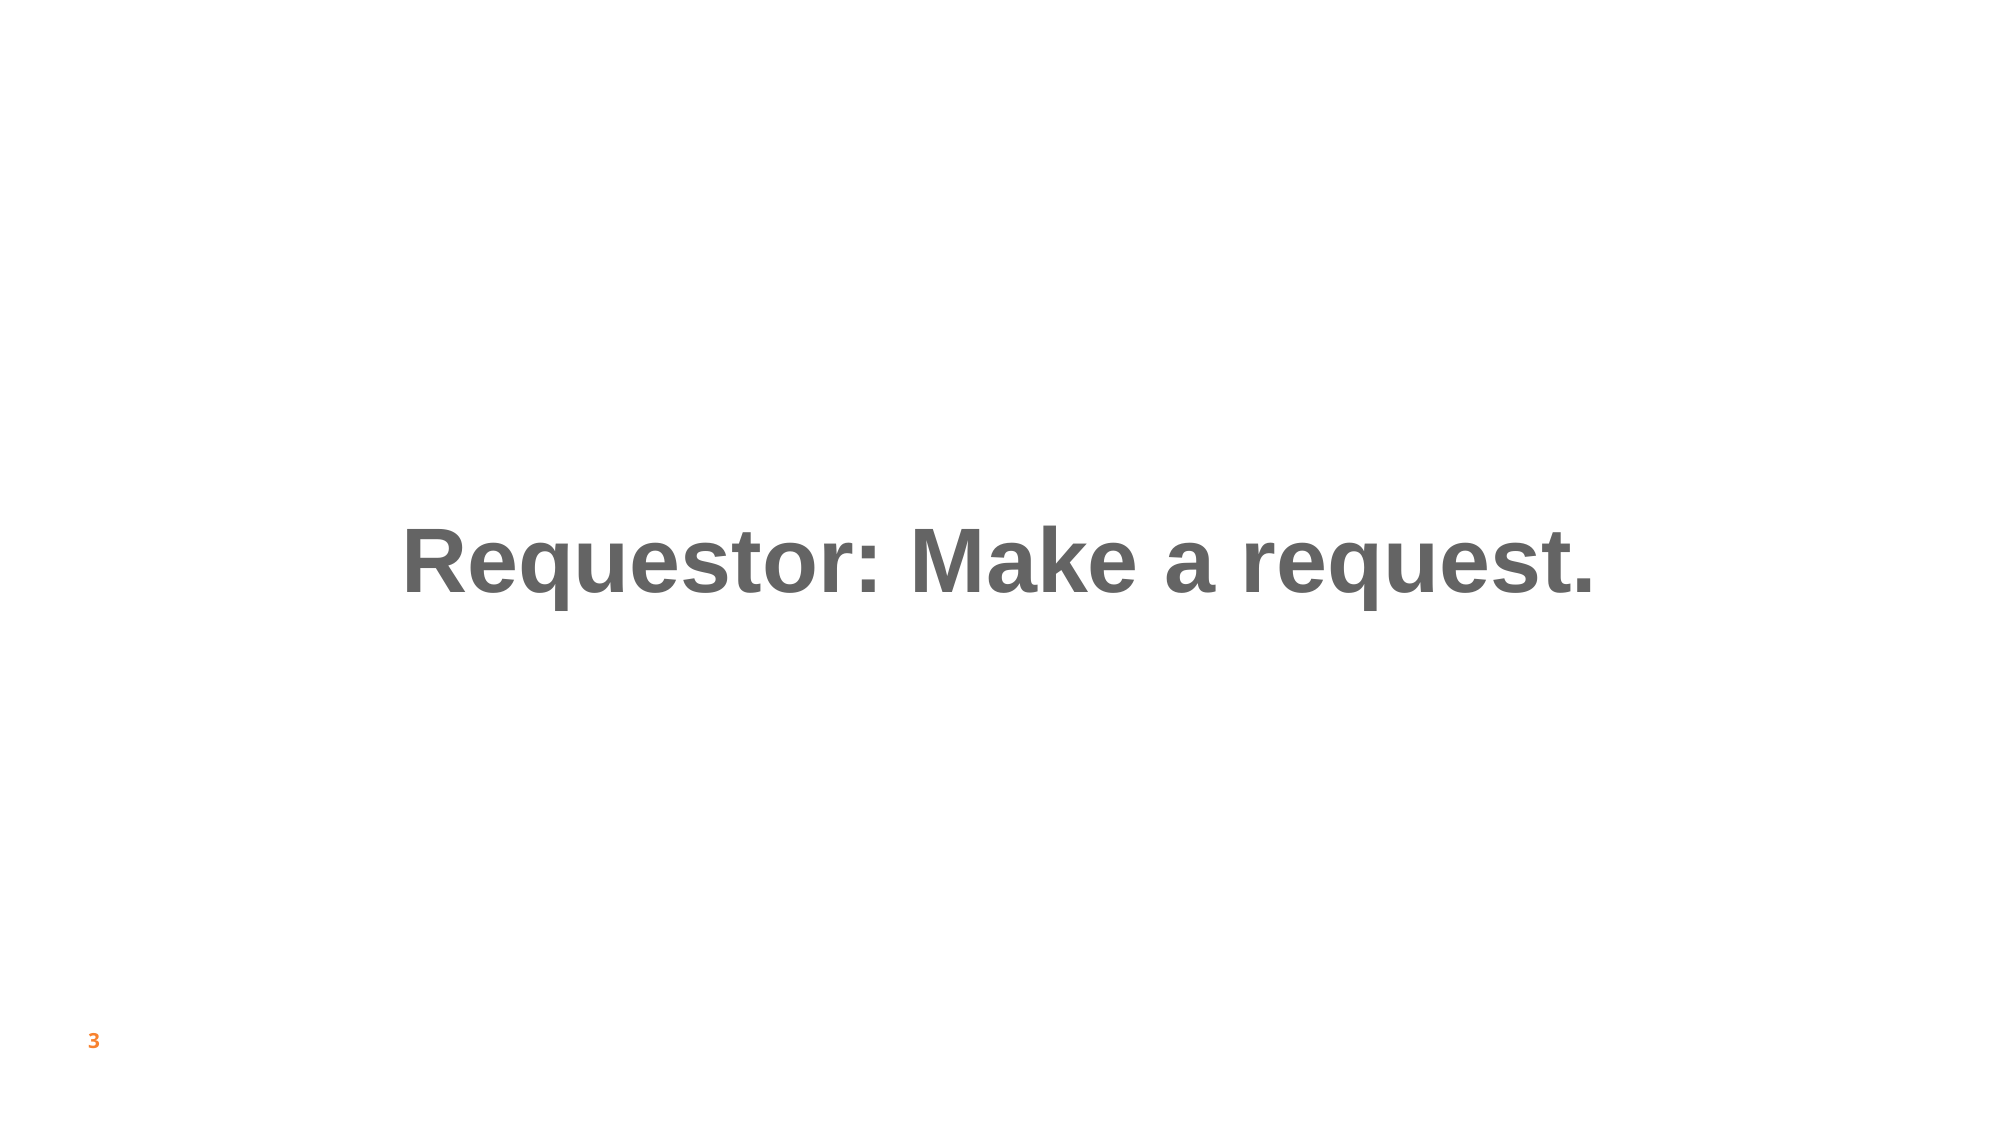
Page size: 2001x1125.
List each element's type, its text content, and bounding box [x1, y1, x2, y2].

title Requestor: Make a request. [174, 187, 1825, 938]
